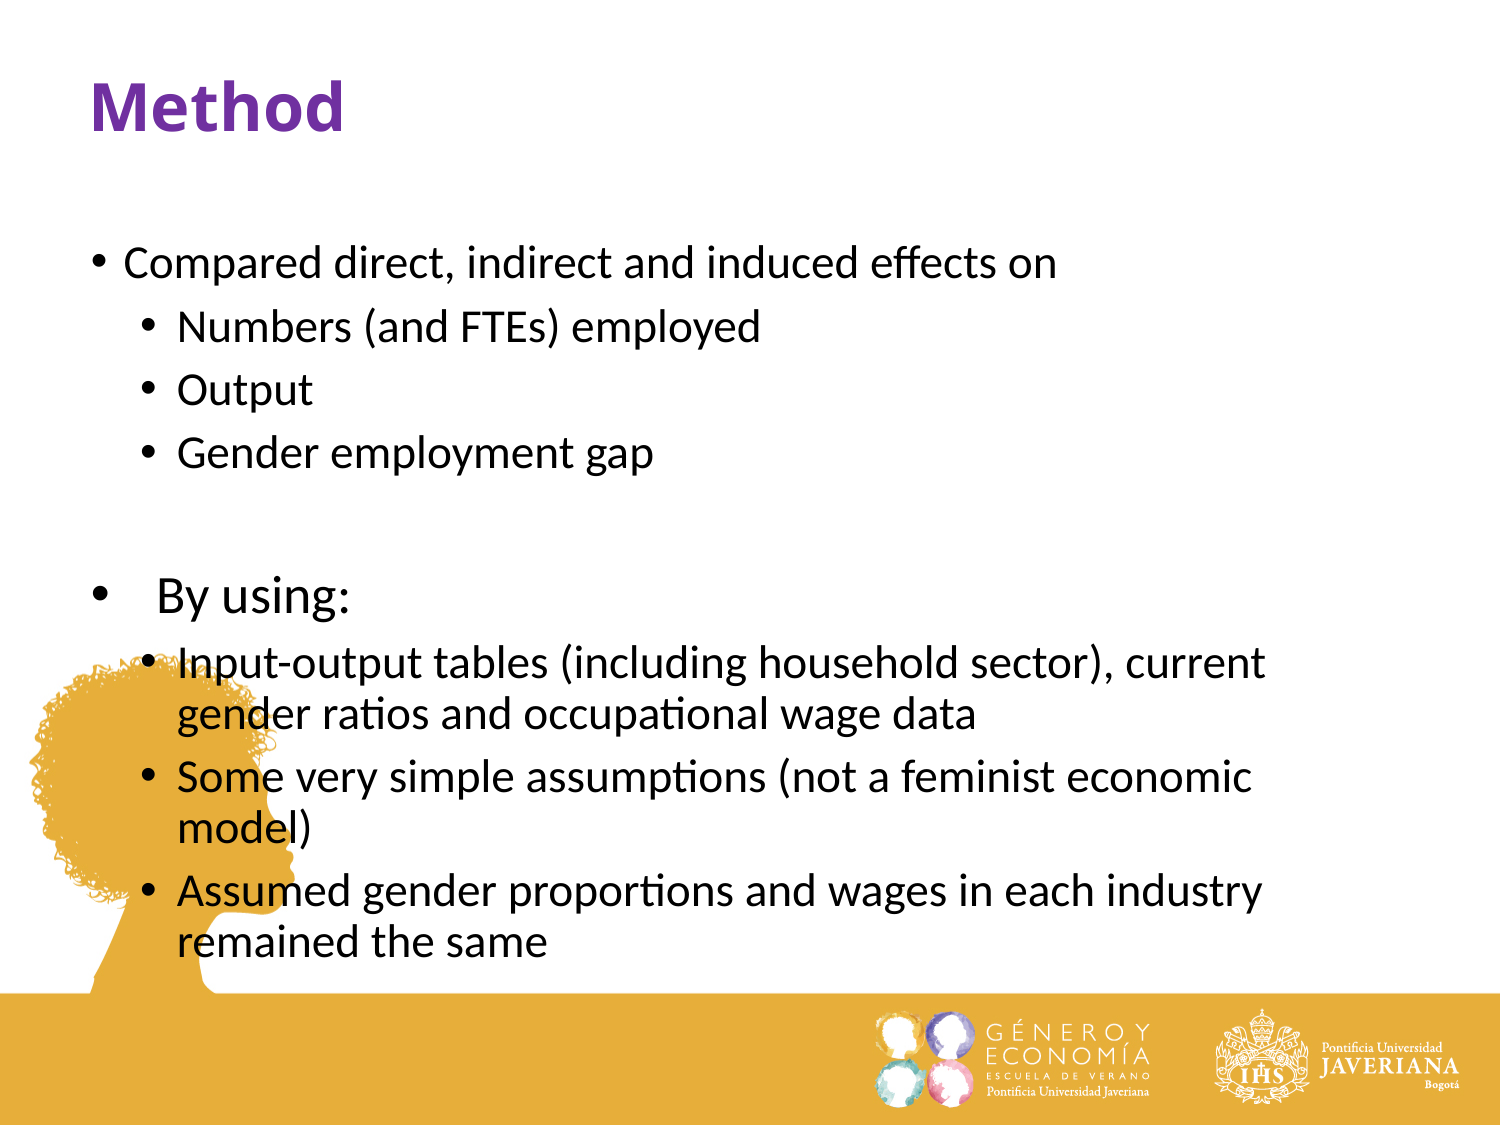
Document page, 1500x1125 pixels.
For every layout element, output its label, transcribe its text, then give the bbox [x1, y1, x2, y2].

title Method [73, 39, 1397, 181]
picture [0, 0, 1500, 1125]
list Compared direct, indirect and induced effects on Numbers (and FTEs) employed Output Gender employment gap By using: Input-output tables (including household sector), current gender ratios and occupational wage data Some very simple assumptions (not a feminist economic model) Assumed gender proportions and wages in each industry remained the same [75, 180, 1400, 984]
